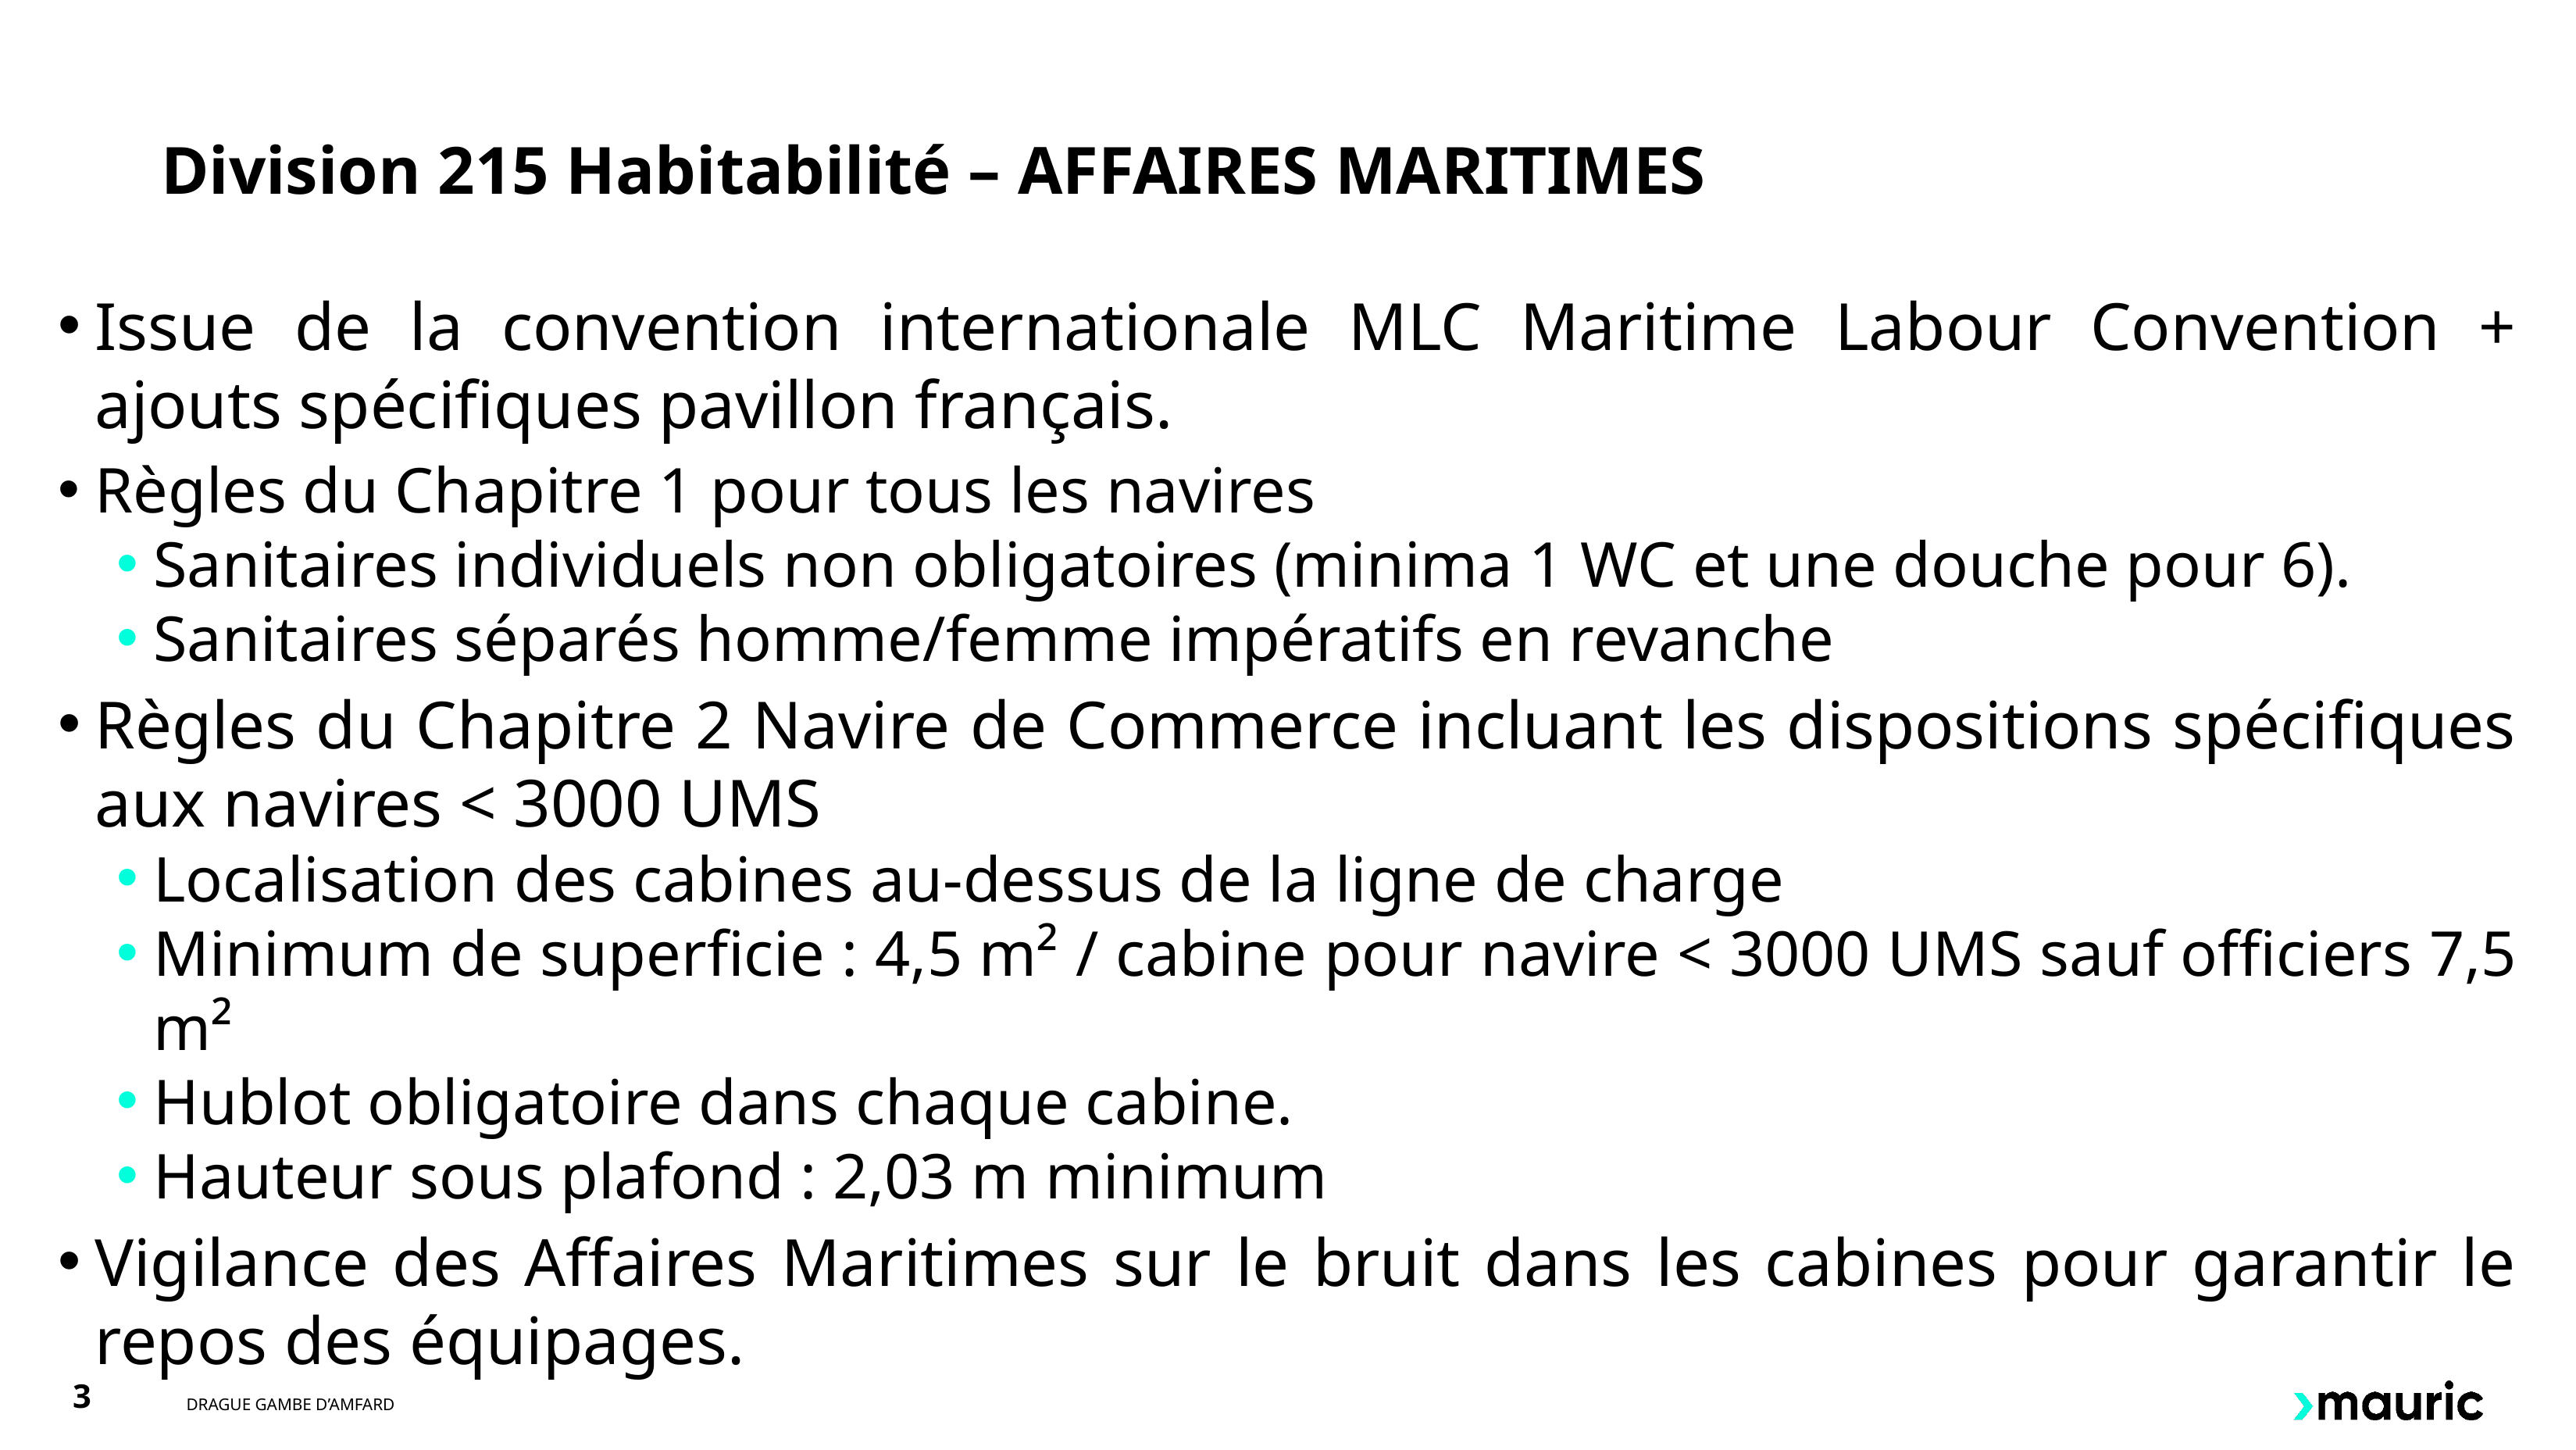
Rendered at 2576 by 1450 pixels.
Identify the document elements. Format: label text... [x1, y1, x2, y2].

title Division 215 Habitabilité – AFFAIRES MARITIMES [161, 129, 2483, 209]
text_box Issue de la convention internationale MLC Maritime Labour Convention + ajouts spécifiques pavillon français. Règles du Chapitre 1 pour tous les navires Sanitaires individuels non obligatoires (minima 1 WC et une douche pour 6). Sanitaires séparés homme/femme impératifs en revanche Règles du Chapitre 2 Navire de Commerce incluant les dispositions spécifiques aux navires < 3000 UMS Localisation des cabines au-dessus de la ligne de charge Minimum de superficie : 4,5 m² / cabine pour navire < 3000 UMS sauf officiers 7,5 m² Hublot obligatoire dans chaque cabine. Hauteur sous plafond : 2,03 m minimum Vigilance des Affaires Maritimes sur le bruit dans les cabines pour garantir le repos des équipages. [0, 285, 2518, 1450]
